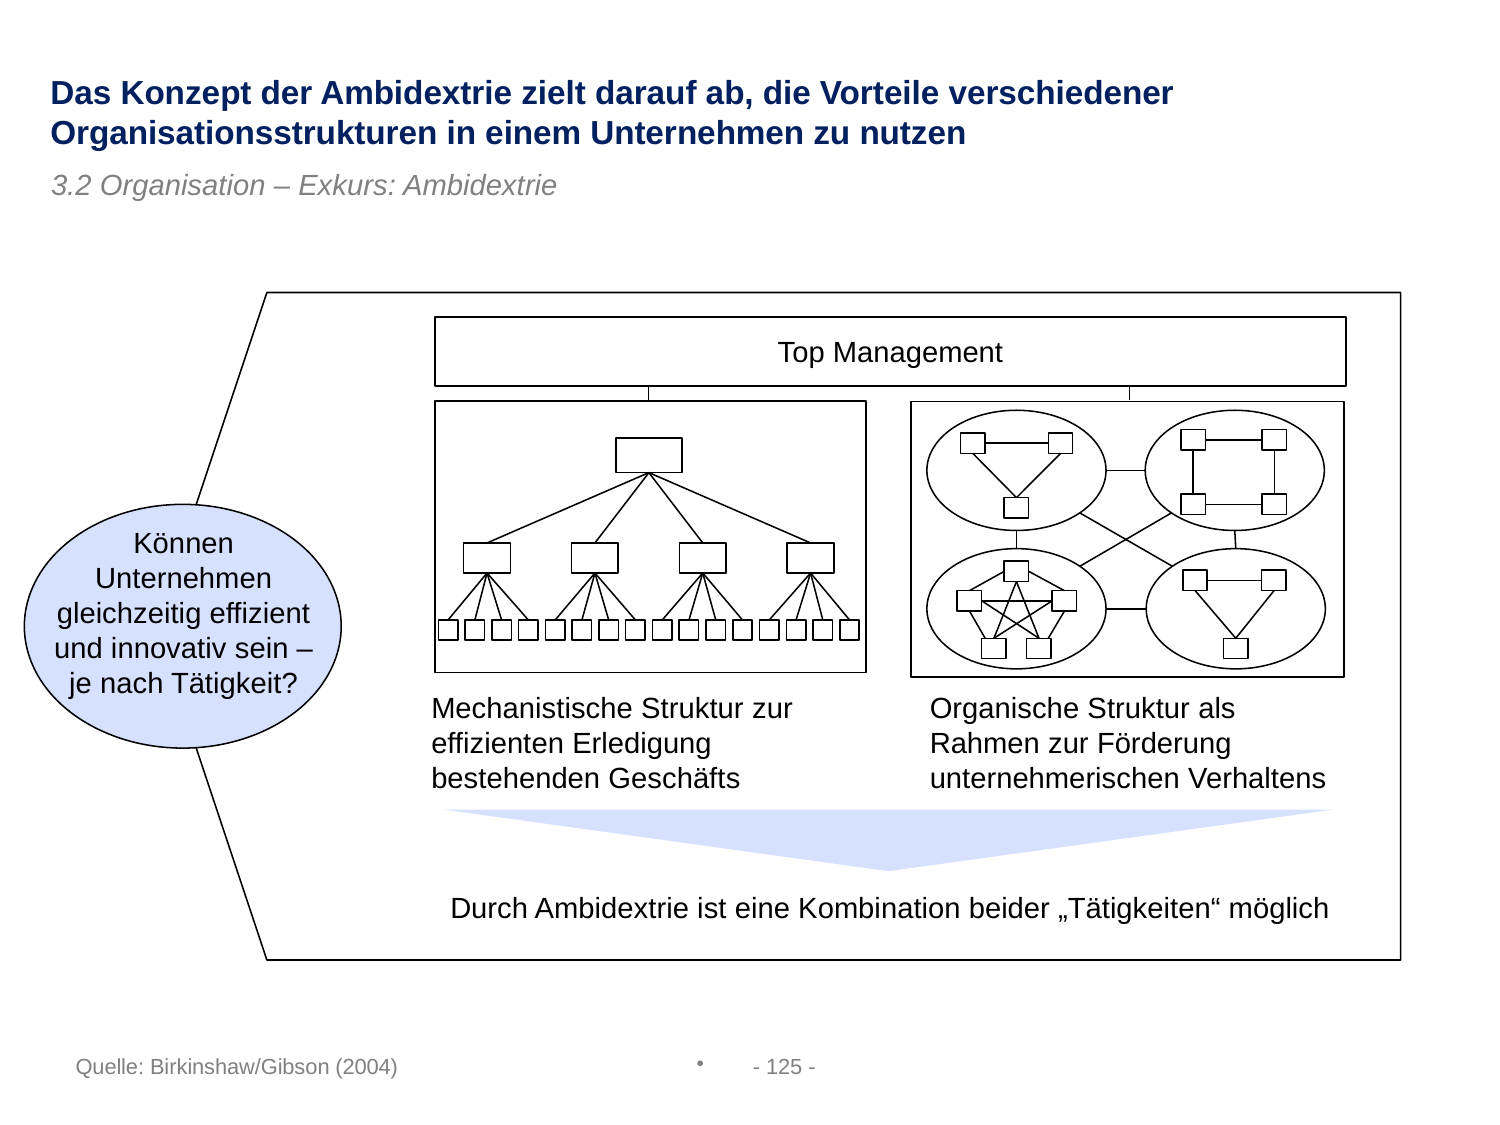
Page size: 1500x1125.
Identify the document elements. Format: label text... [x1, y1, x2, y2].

text_box Mechanistische Struktur zur effizienten Erledigung bestehenden Geschäfts [416, 682, 867, 803]
text_box Top Management [762, 326, 1019, 376]
text_box [197, 292, 1401, 961]
text_box [435, 316, 1347, 387]
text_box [434, 400, 867, 673]
slide_number - 125 - [599, 1045, 913, 1093]
text_box [444, 809, 1333, 872]
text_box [910, 401, 1345, 678]
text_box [24, 504, 342, 749]
text_box Quelle: Birkinshaw/Gibson (2004) [60, 1045, 420, 1087]
text_box Das Konzept der Ambidextrie zielt darauf ab, die Vorteile verschiedener Organisationsstrukturen in einem Unternehmen zu nutzen [35, 63, 1433, 159]
text_box 3.2 Organisation – Exkurs: Ambidextrie [36, 159, 574, 209]
text_box Organische Struktur als Rahmen zur Förderung unternehmerischen Verhaltens [915, 683, 1345, 803]
text_box Durch Ambidextrie ist eine Kombination beider „Tätigkeiten“ möglich [435, 882, 1346, 933]
